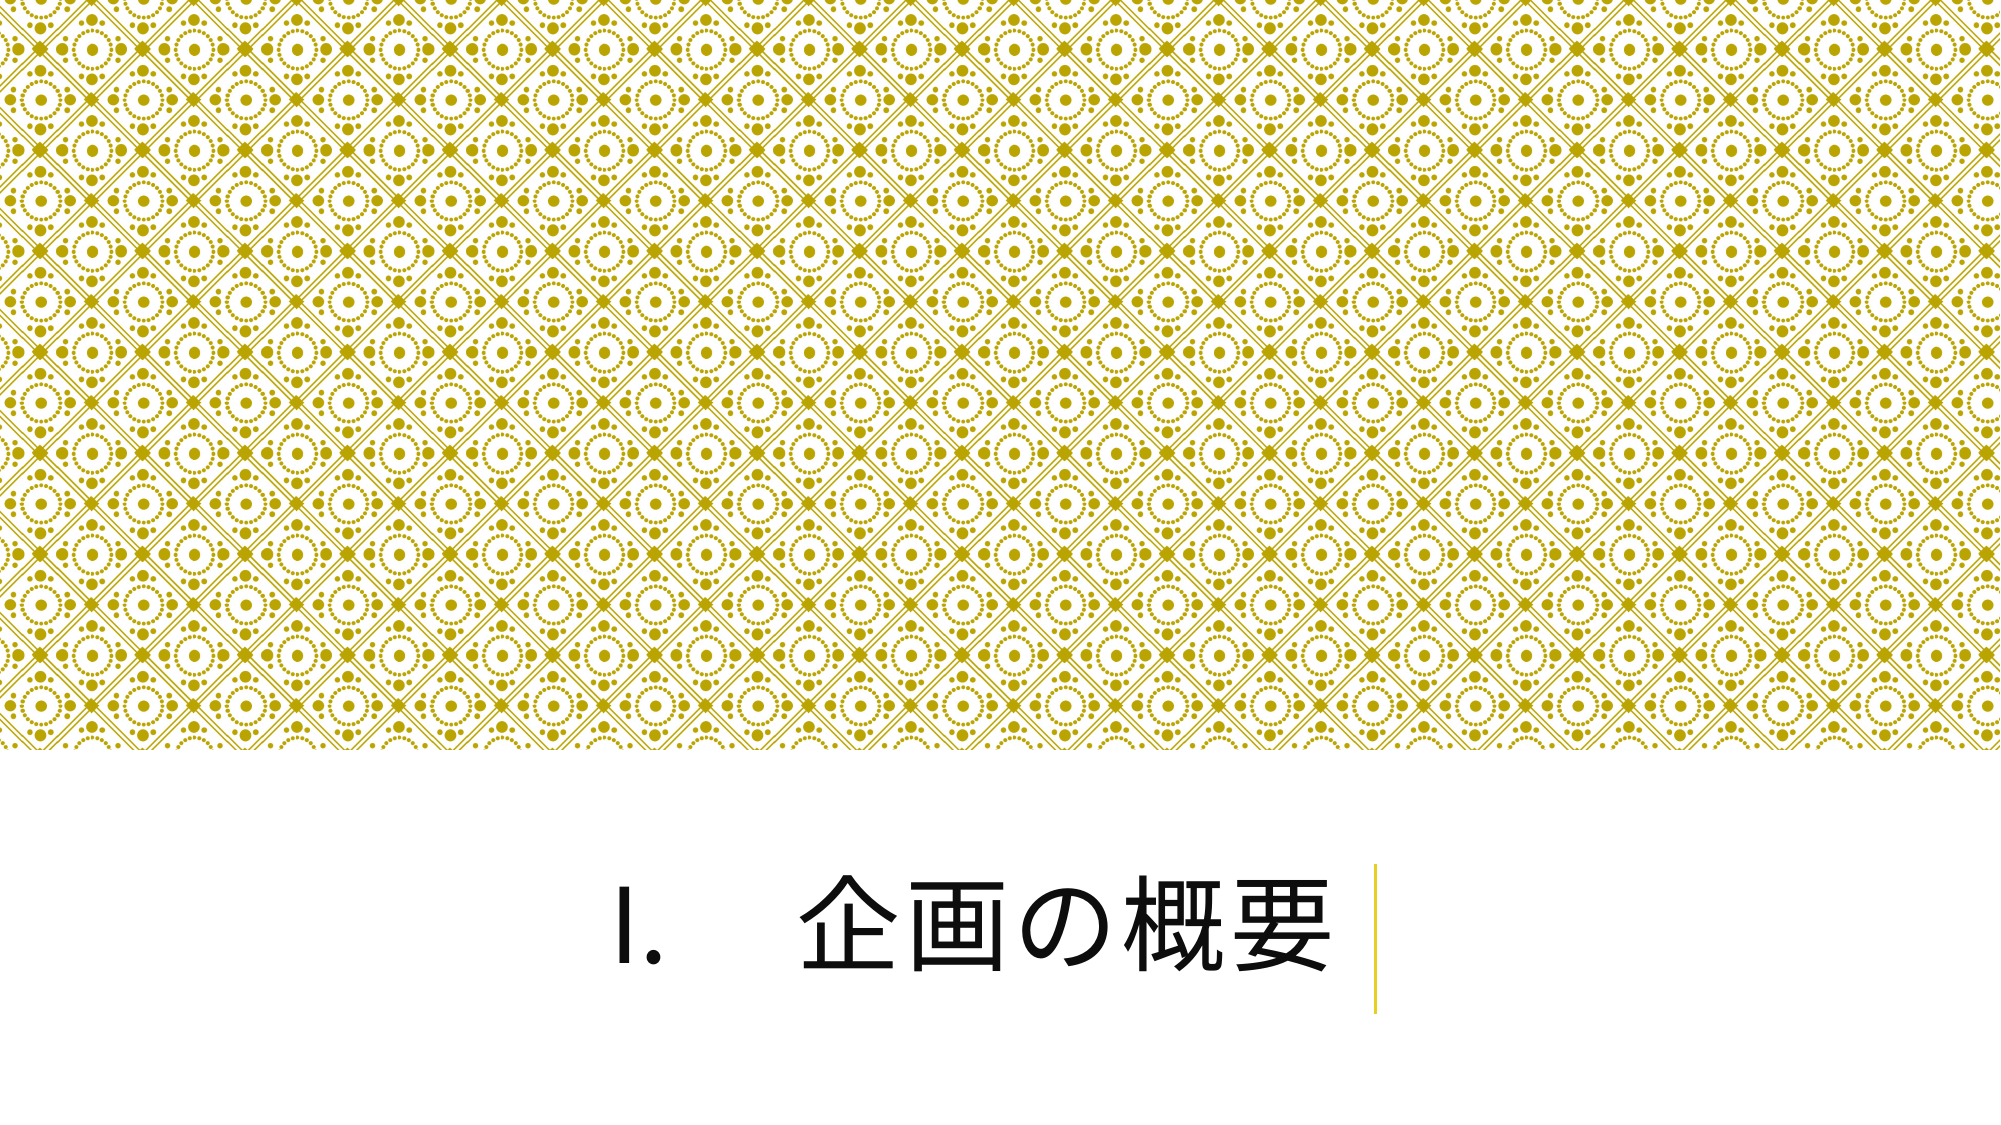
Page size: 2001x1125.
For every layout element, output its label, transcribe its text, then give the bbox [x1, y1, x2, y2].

title 企画の概要 [75, 813, 1350, 1054]
